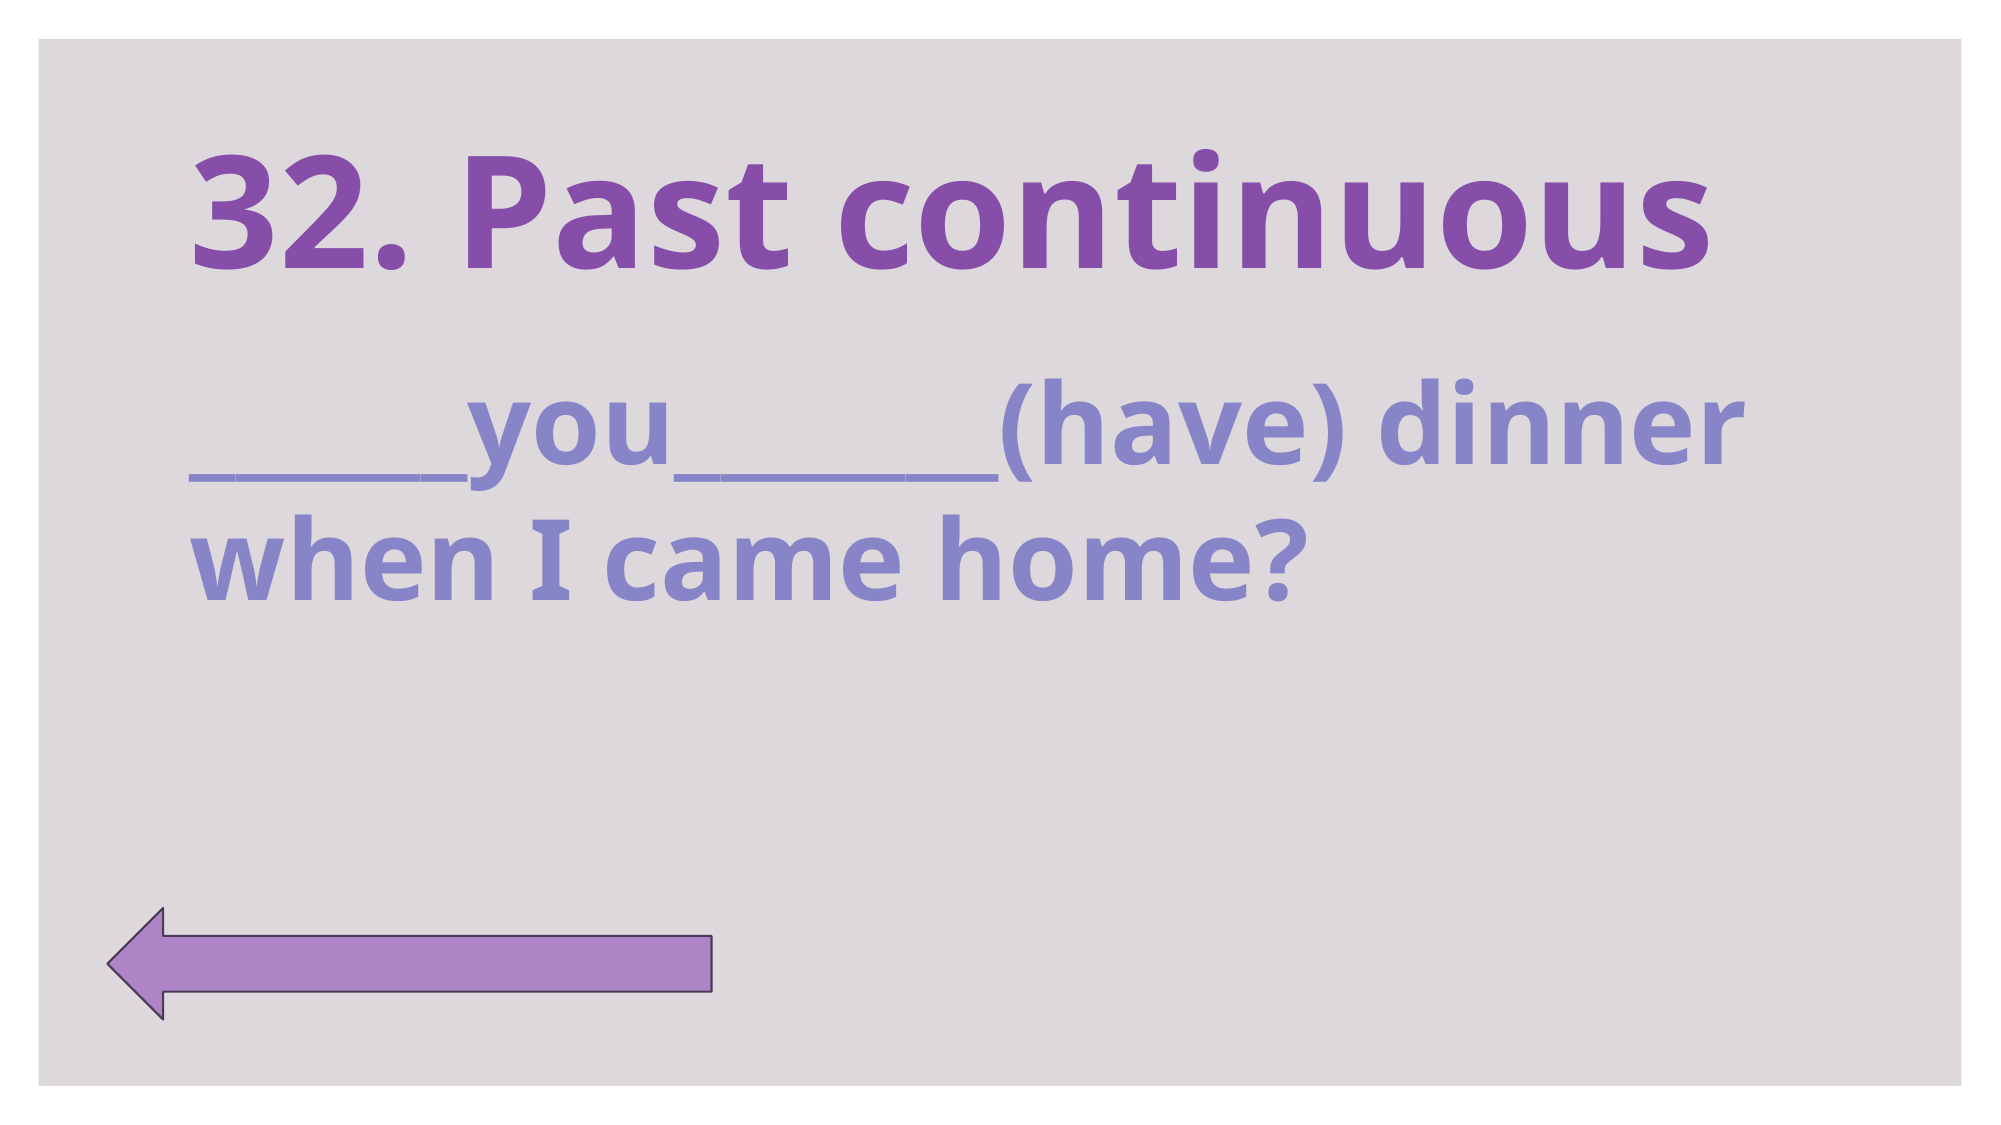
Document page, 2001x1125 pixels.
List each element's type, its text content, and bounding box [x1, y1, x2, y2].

title 32. Past continuous [174, 105, 1825, 331]
text_box [106, 907, 713, 1021]
list ______you_______(have) dinner when I came home? [174, 345, 1825, 990]
